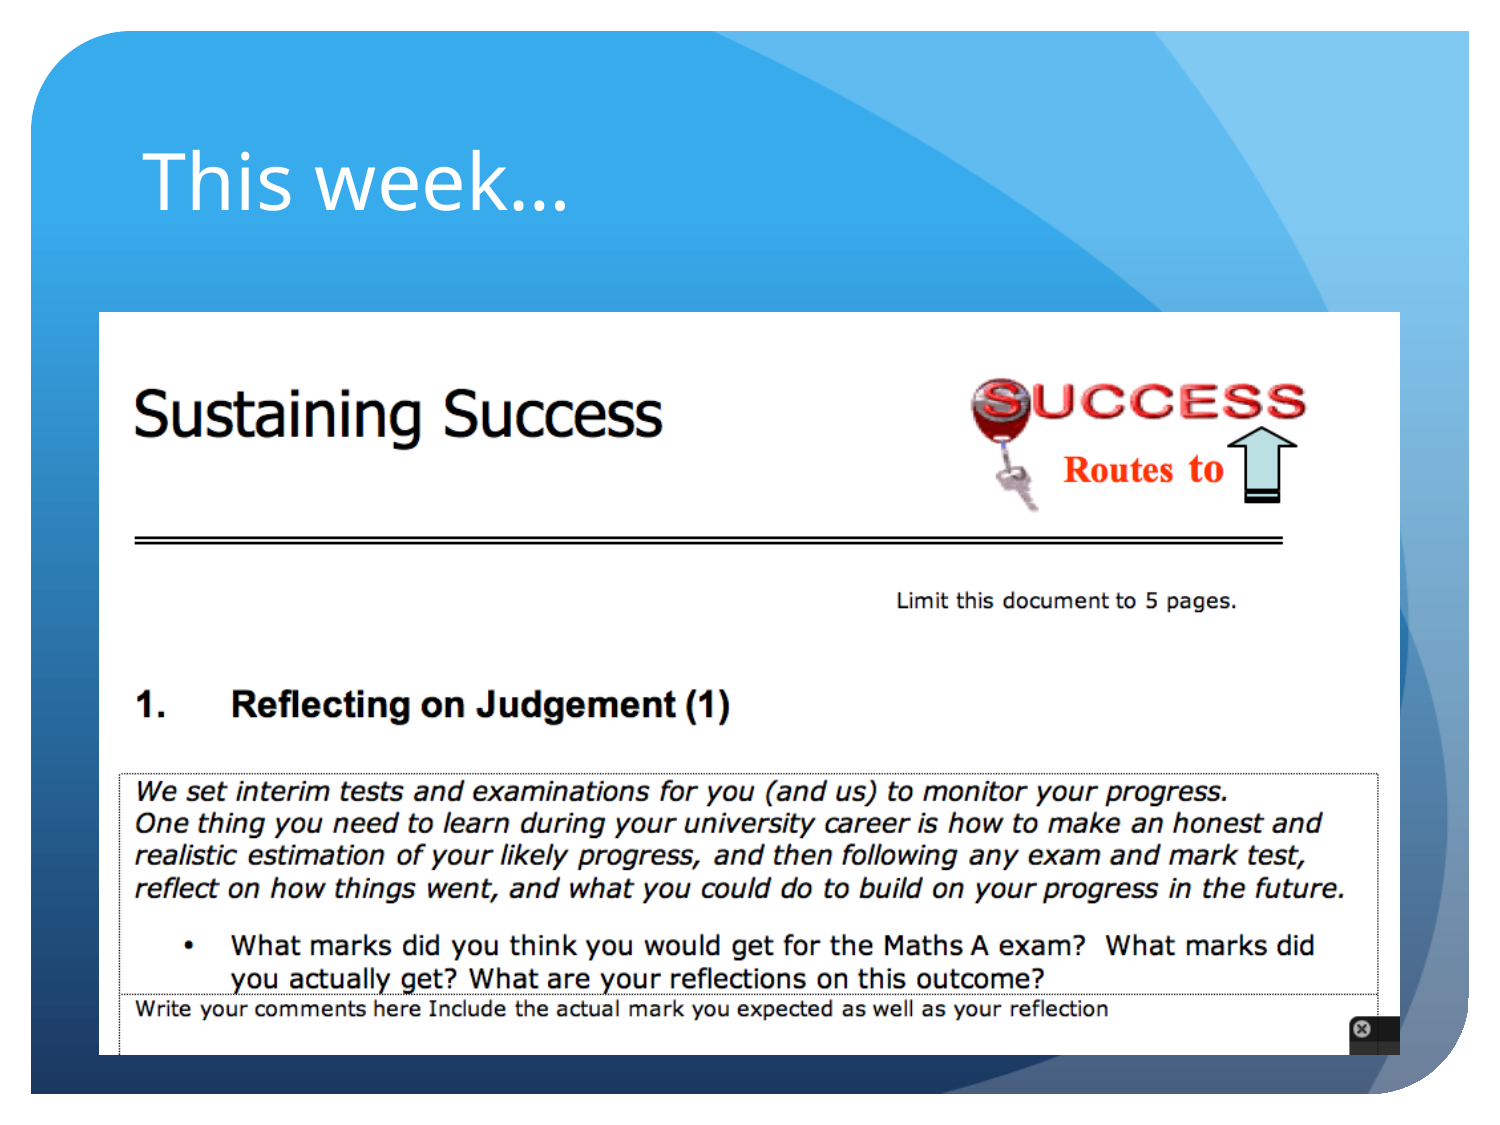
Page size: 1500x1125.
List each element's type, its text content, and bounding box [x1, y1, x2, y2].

title This week… [127, 62, 1372, 234]
picture [24, 30, 1473, 1094]
